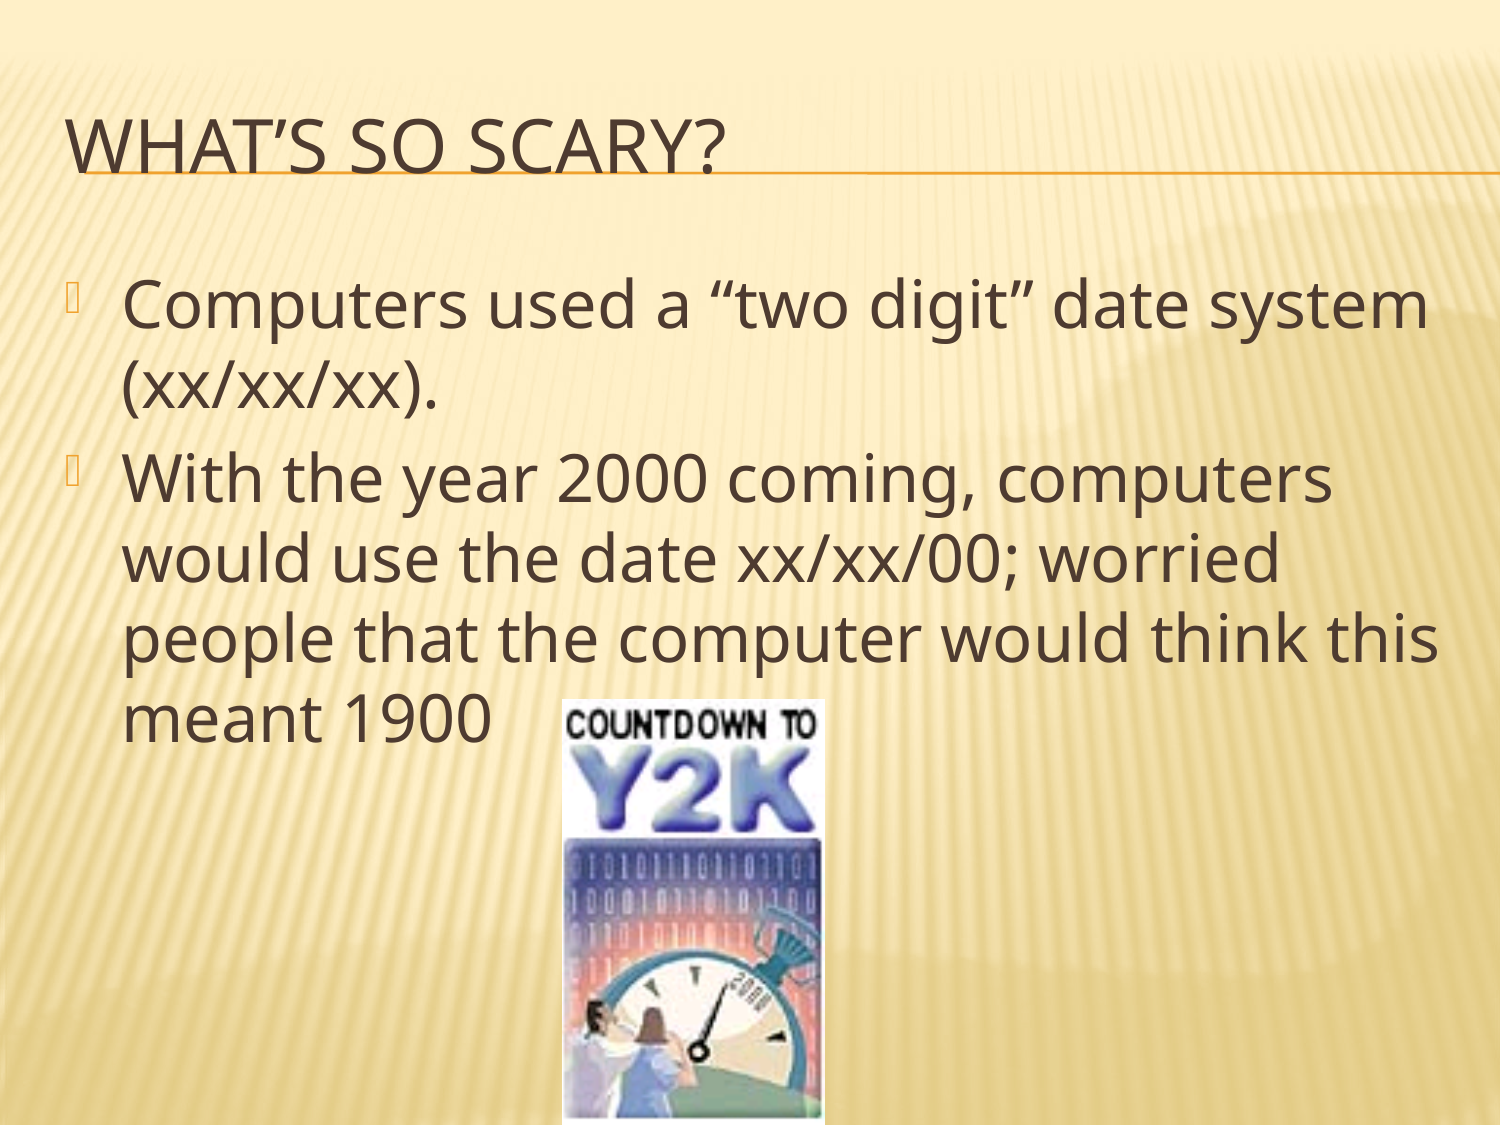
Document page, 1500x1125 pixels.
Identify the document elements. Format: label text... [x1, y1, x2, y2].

picture [562, 698, 826, 1125]
title What’s so scary? [50, 75, 1475, 213]
list Computers used a “two digit” date system (xx/xx/xx). With the year 2000 coming, computers would use the date xx/xx/00; worried people that the computer would think this meant 1900 [50, 254, 1475, 998]
